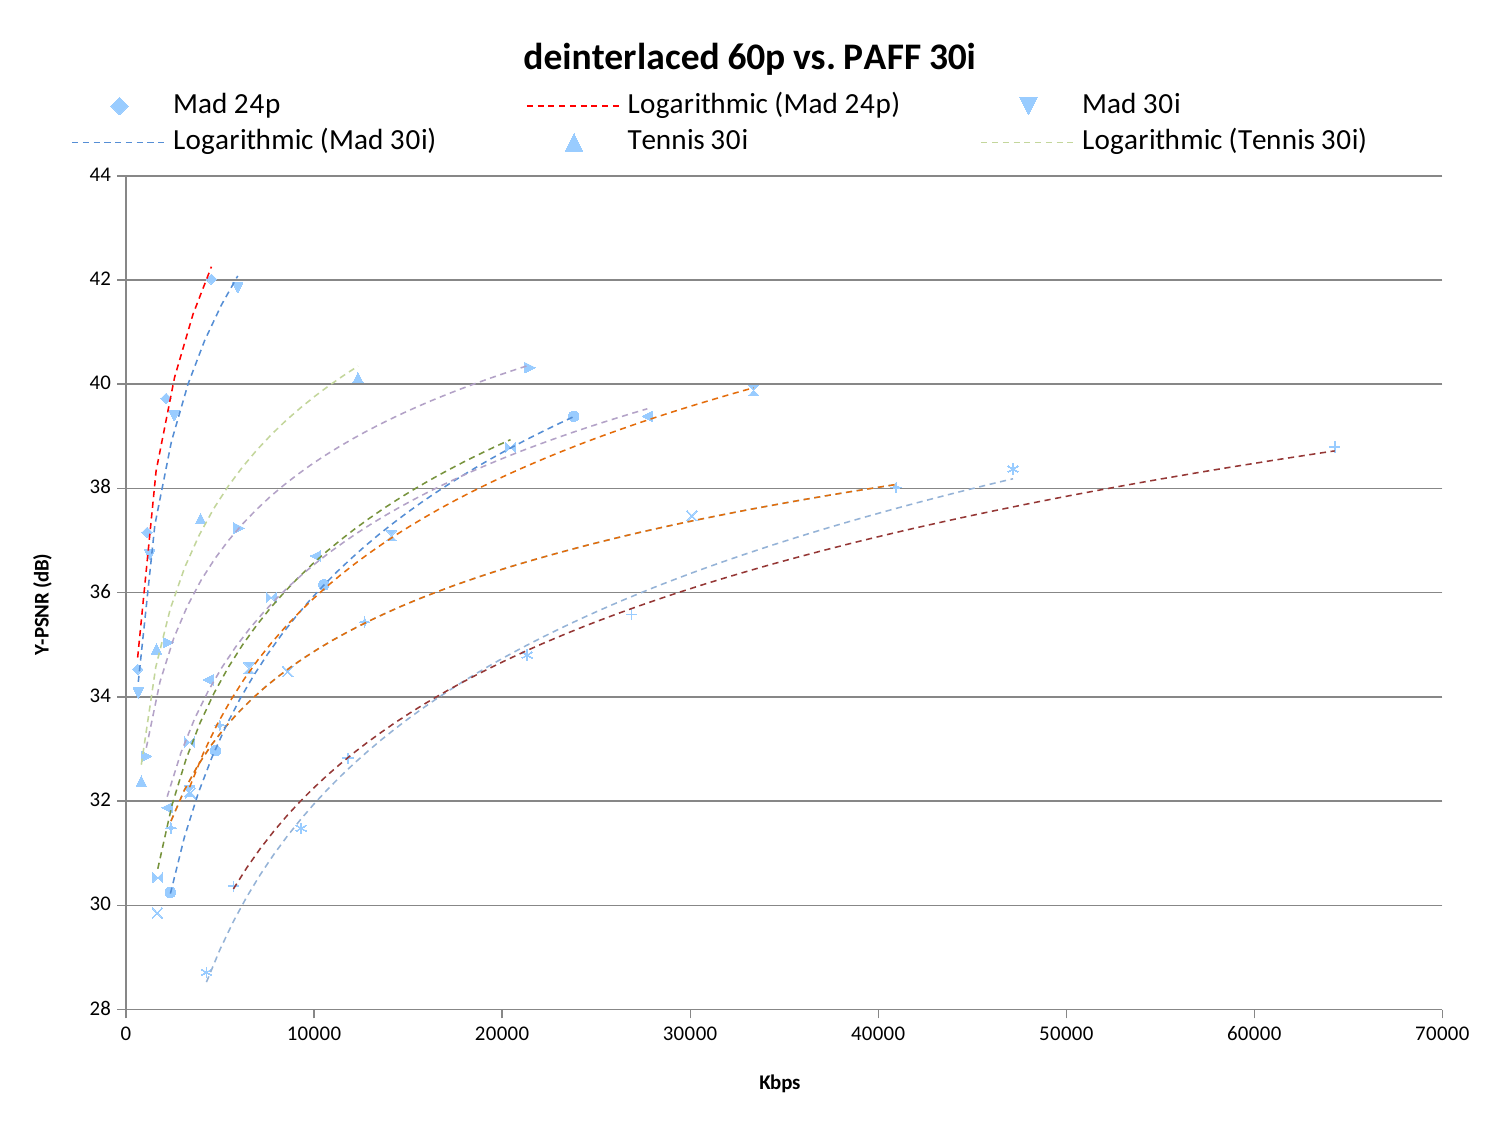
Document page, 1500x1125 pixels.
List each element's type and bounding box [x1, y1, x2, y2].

chart [0, 0, 1500, 1125]
